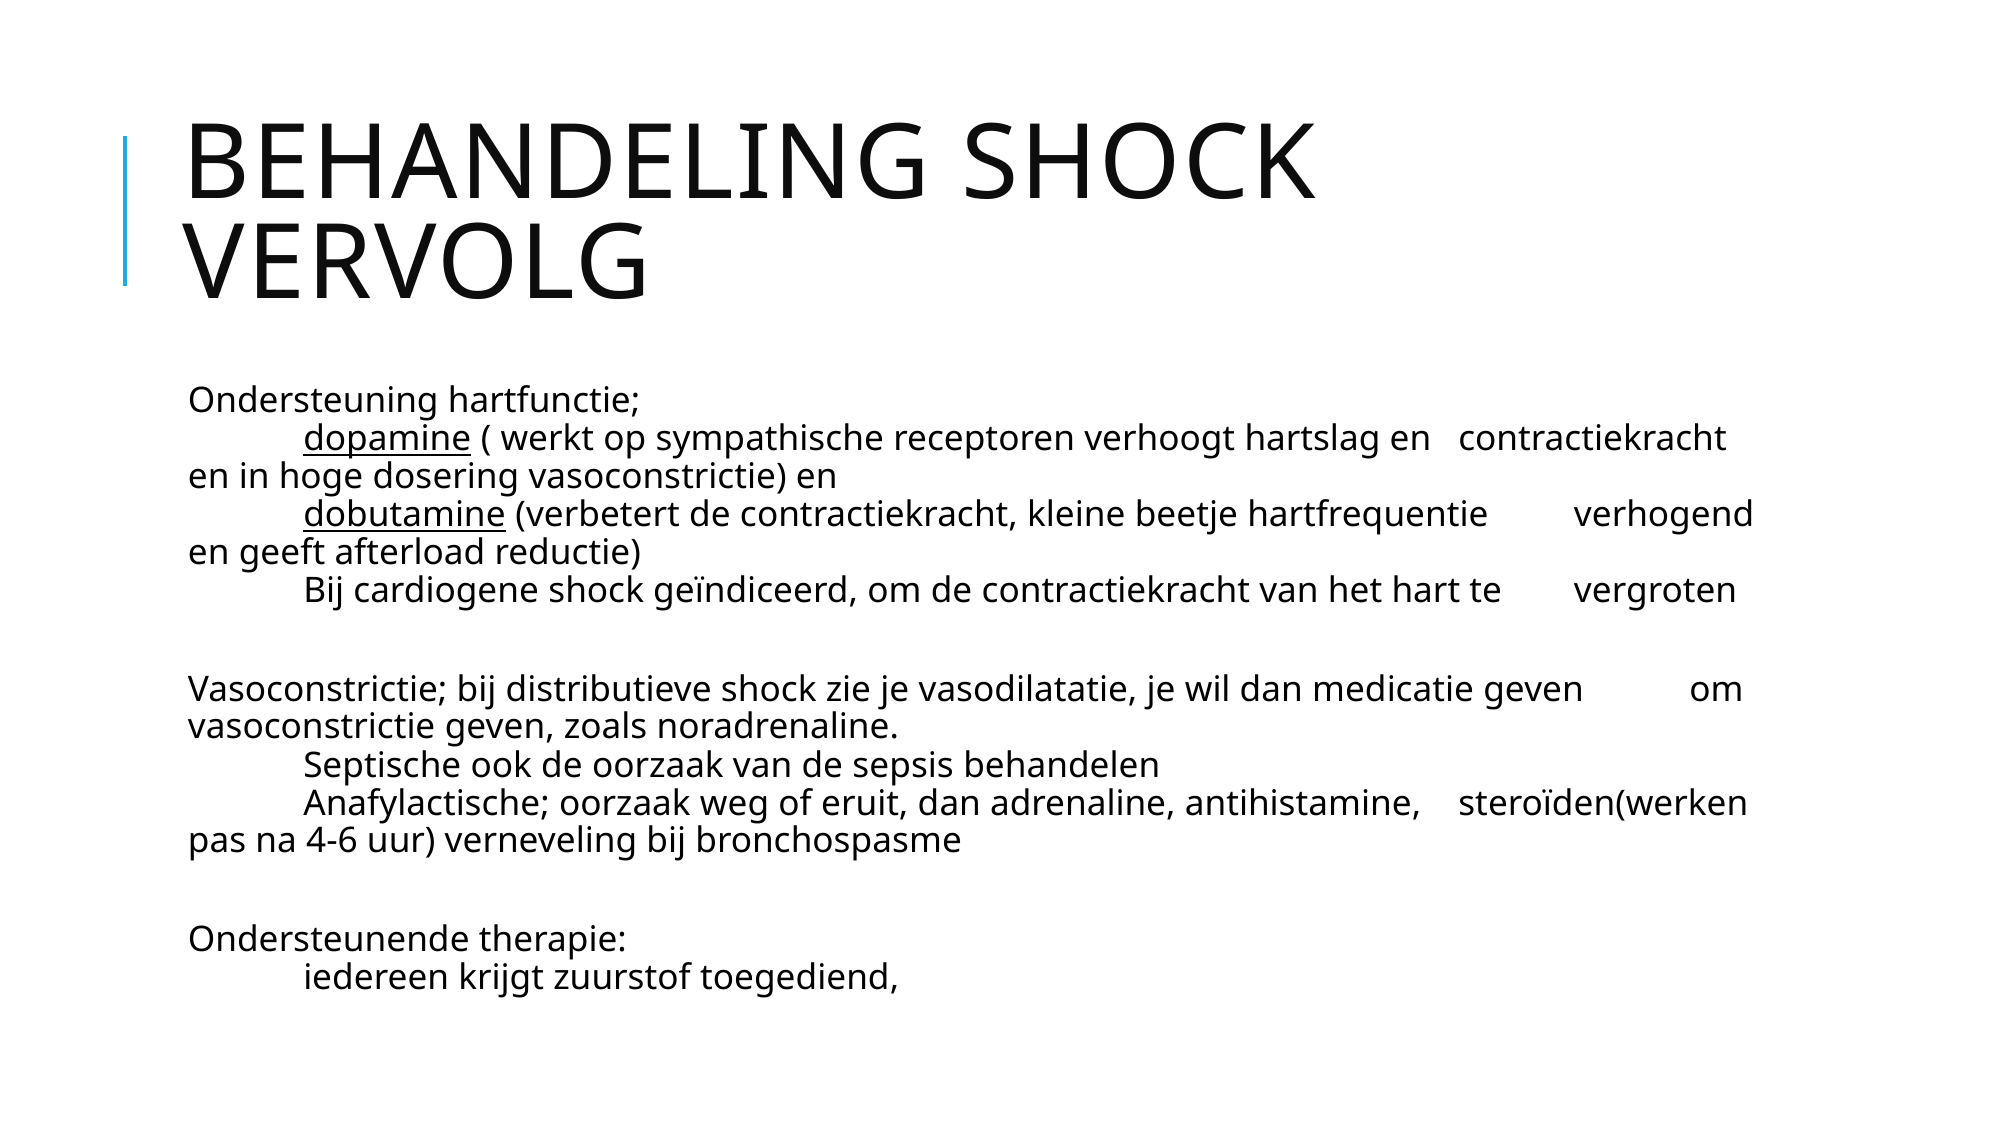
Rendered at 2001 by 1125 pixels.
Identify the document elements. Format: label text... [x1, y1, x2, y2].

list Ondersteuning hartfunctie; dopamine ( werkt op sympathische receptoren verhoogt hartslag en contractiekracht en in hoge dosering vasoconstrictie) en dobutamine (verbetert de contractiekracht, kleine beetje hartfrequentie verhogend en geeft afterload reductie) Bij cardiogene shock geïndiceerd, om de contractiekracht van het hart te vergroten Vasoconstrictie; bij distributieve shock zie je vasodilatatie, je wil dan medicatie geven om vasoconstrictie geven, zoals noradrenaline. Septische ook de oorzaak van de sepsis behandelen Anafylactische; oorzaak weg of eruit, dan adrenaline, antihistamine, steroïden(werken pas na 4-6 uur) verneveling bij bronchospasme Ondersteunende therapie: iedereen krijgt zuurstof toegediend, [168, 375, 1763, 1035]
title Behandeling shock vervolg [168, 96, 1763, 342]
